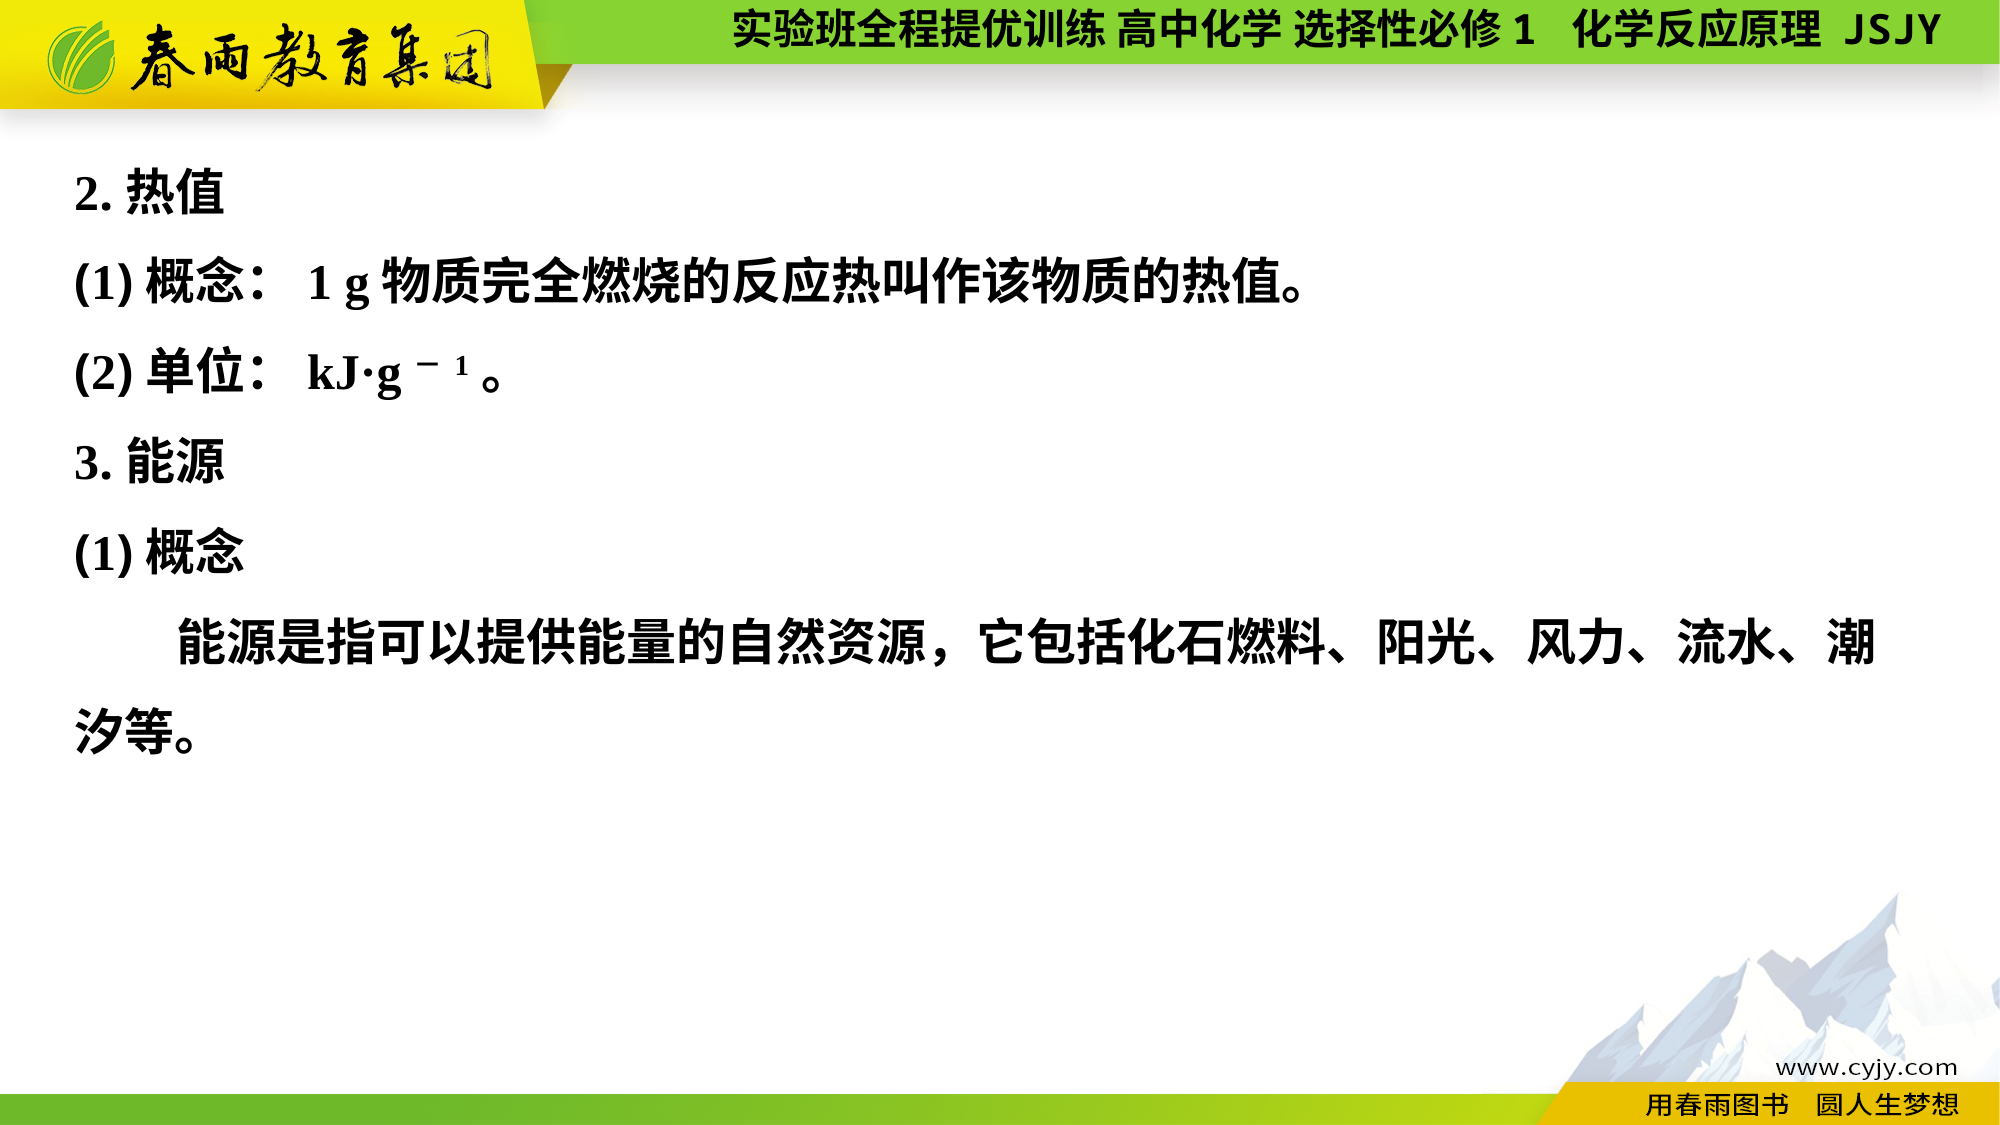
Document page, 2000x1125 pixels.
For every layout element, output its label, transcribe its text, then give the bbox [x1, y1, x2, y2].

list 2.热值 (1)概念：1 g物质完全燃烧的反应热叫作该物质的热值。 (2)单位：kJ·g－1。 3.能源 (1)概念 能源是指可以提供能量的自然资源，它包括化石燃料、阳光、风力、流水、潮 汐等。 [59, 122, 1944, 774]
picture [0, 0, 2000, 1125]
